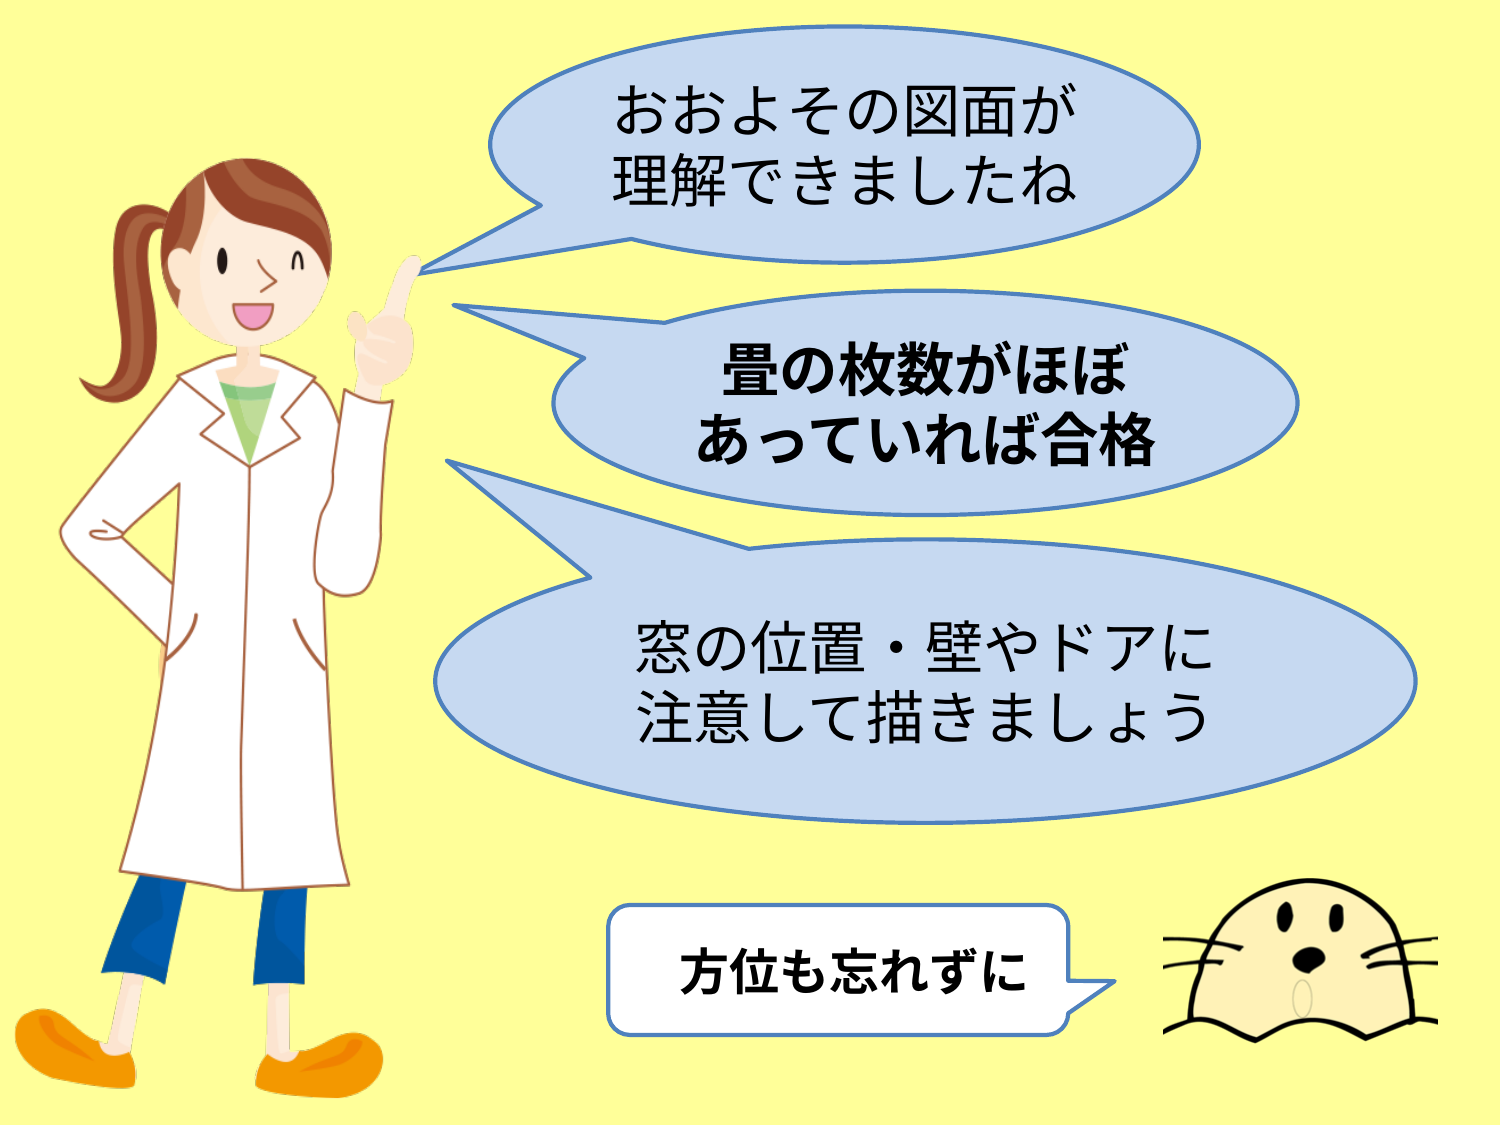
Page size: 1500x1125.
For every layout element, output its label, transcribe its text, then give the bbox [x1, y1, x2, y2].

picture [2, 144, 432, 1121]
text_box 方位も忘れずに [606, 902, 1117, 1038]
text_box 畳の枚数がほぼあっていれば合格 [453, 290, 1298, 516]
text_box おおよその図面が理解できましたね [435, 26, 1199, 272]
text_box 窓の位置・壁やドアに 注意して描きましょう [435, 460, 1416, 823]
picture [1163, 878, 1438, 1048]
